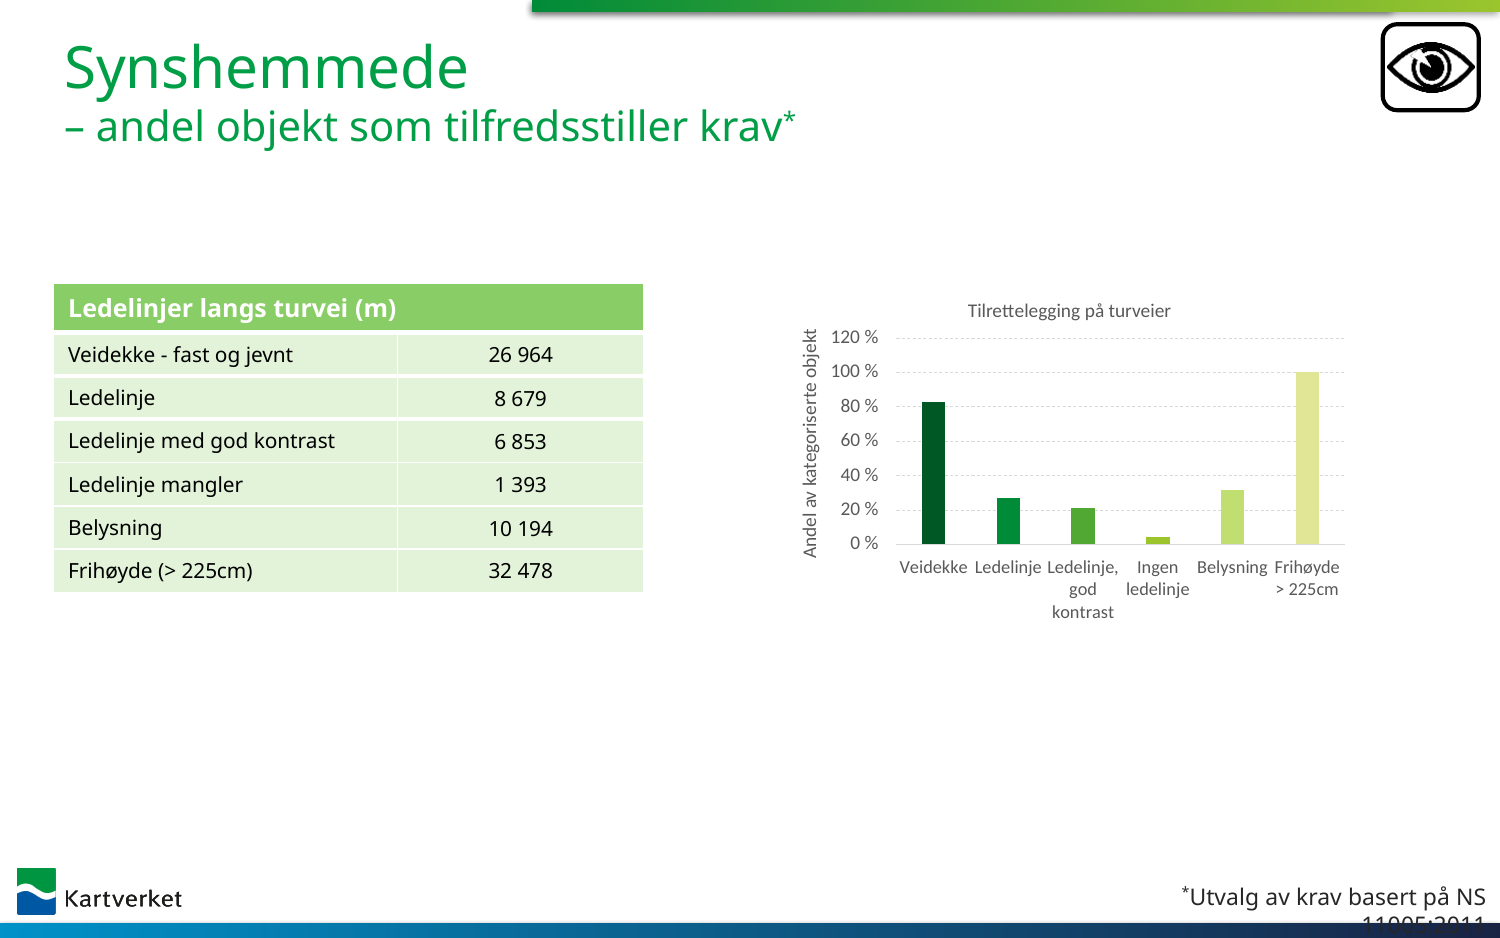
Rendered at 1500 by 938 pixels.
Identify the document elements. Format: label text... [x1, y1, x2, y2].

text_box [1382, 24, 1480, 111]
table_cell Ledelinje [54, 378, 397, 417]
table_cell Belysning [54, 507, 397, 548]
table_cell 6 853 [398, 421, 643, 462]
table_cell 26 964 [398, 335, 643, 374]
text_box Synshemmede – andel objekt som tilfredsstiller krav* [49, 24, 1431, 158]
table_cell Frihøyde (> 225cm) [54, 550, 397, 592]
table_cell 10 194 [398, 507, 643, 548]
picture [791, 291, 1348, 630]
table_cell Veidekke - fast og jevnt [54, 335, 397, 374]
table_cell 32 478 [398, 550, 643, 592]
text_box *Utvalg av krav basert på NS 11005:2011 [1068, 873, 1500, 938]
table_cell 1 393 [398, 463, 643, 505]
table_cell Ledelinje med god kontrast [54, 421, 397, 462]
table_header Ledelinjer langs turvei (m) [54, 284, 643, 330]
table_cell 8 679 [398, 378, 643, 417]
table_cell Ledelinje mangler [54, 463, 397, 505]
